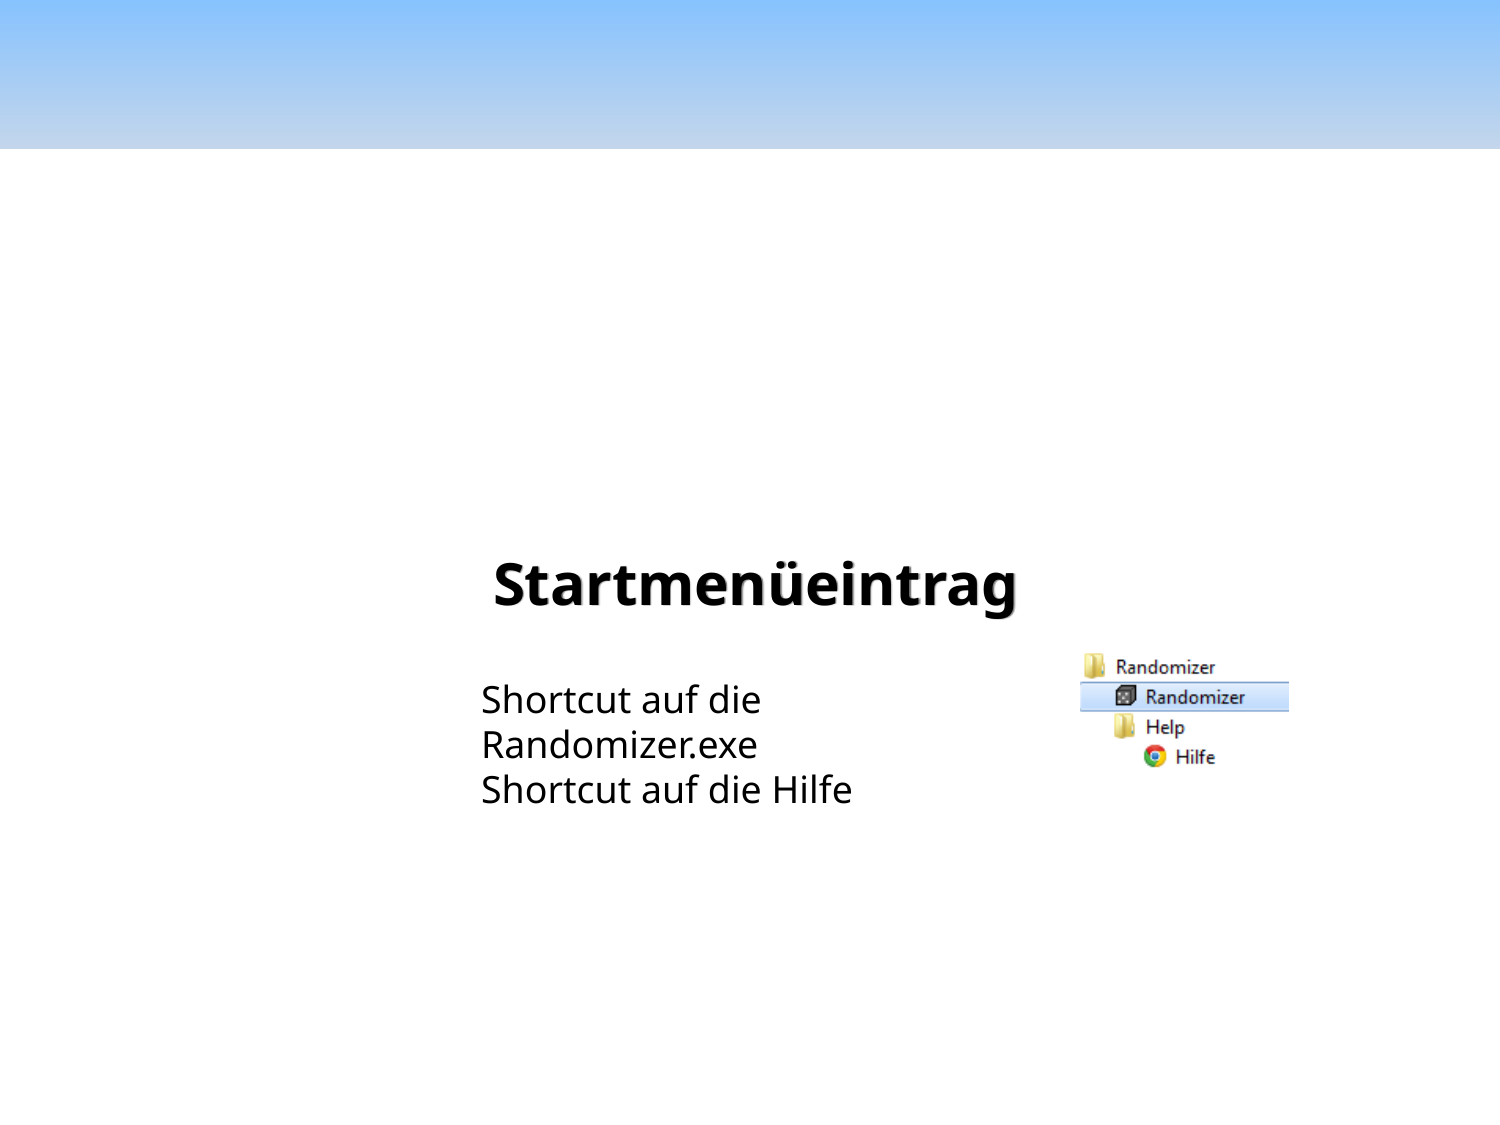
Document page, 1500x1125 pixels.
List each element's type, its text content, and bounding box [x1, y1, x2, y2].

picture [1080, 652, 1289, 772]
title Startmenüeintrag [118, 538, 1394, 658]
text_box Shortcut auf die Randomizer.exe Shortcut auf die Hilfe [466, 668, 1046, 819]
